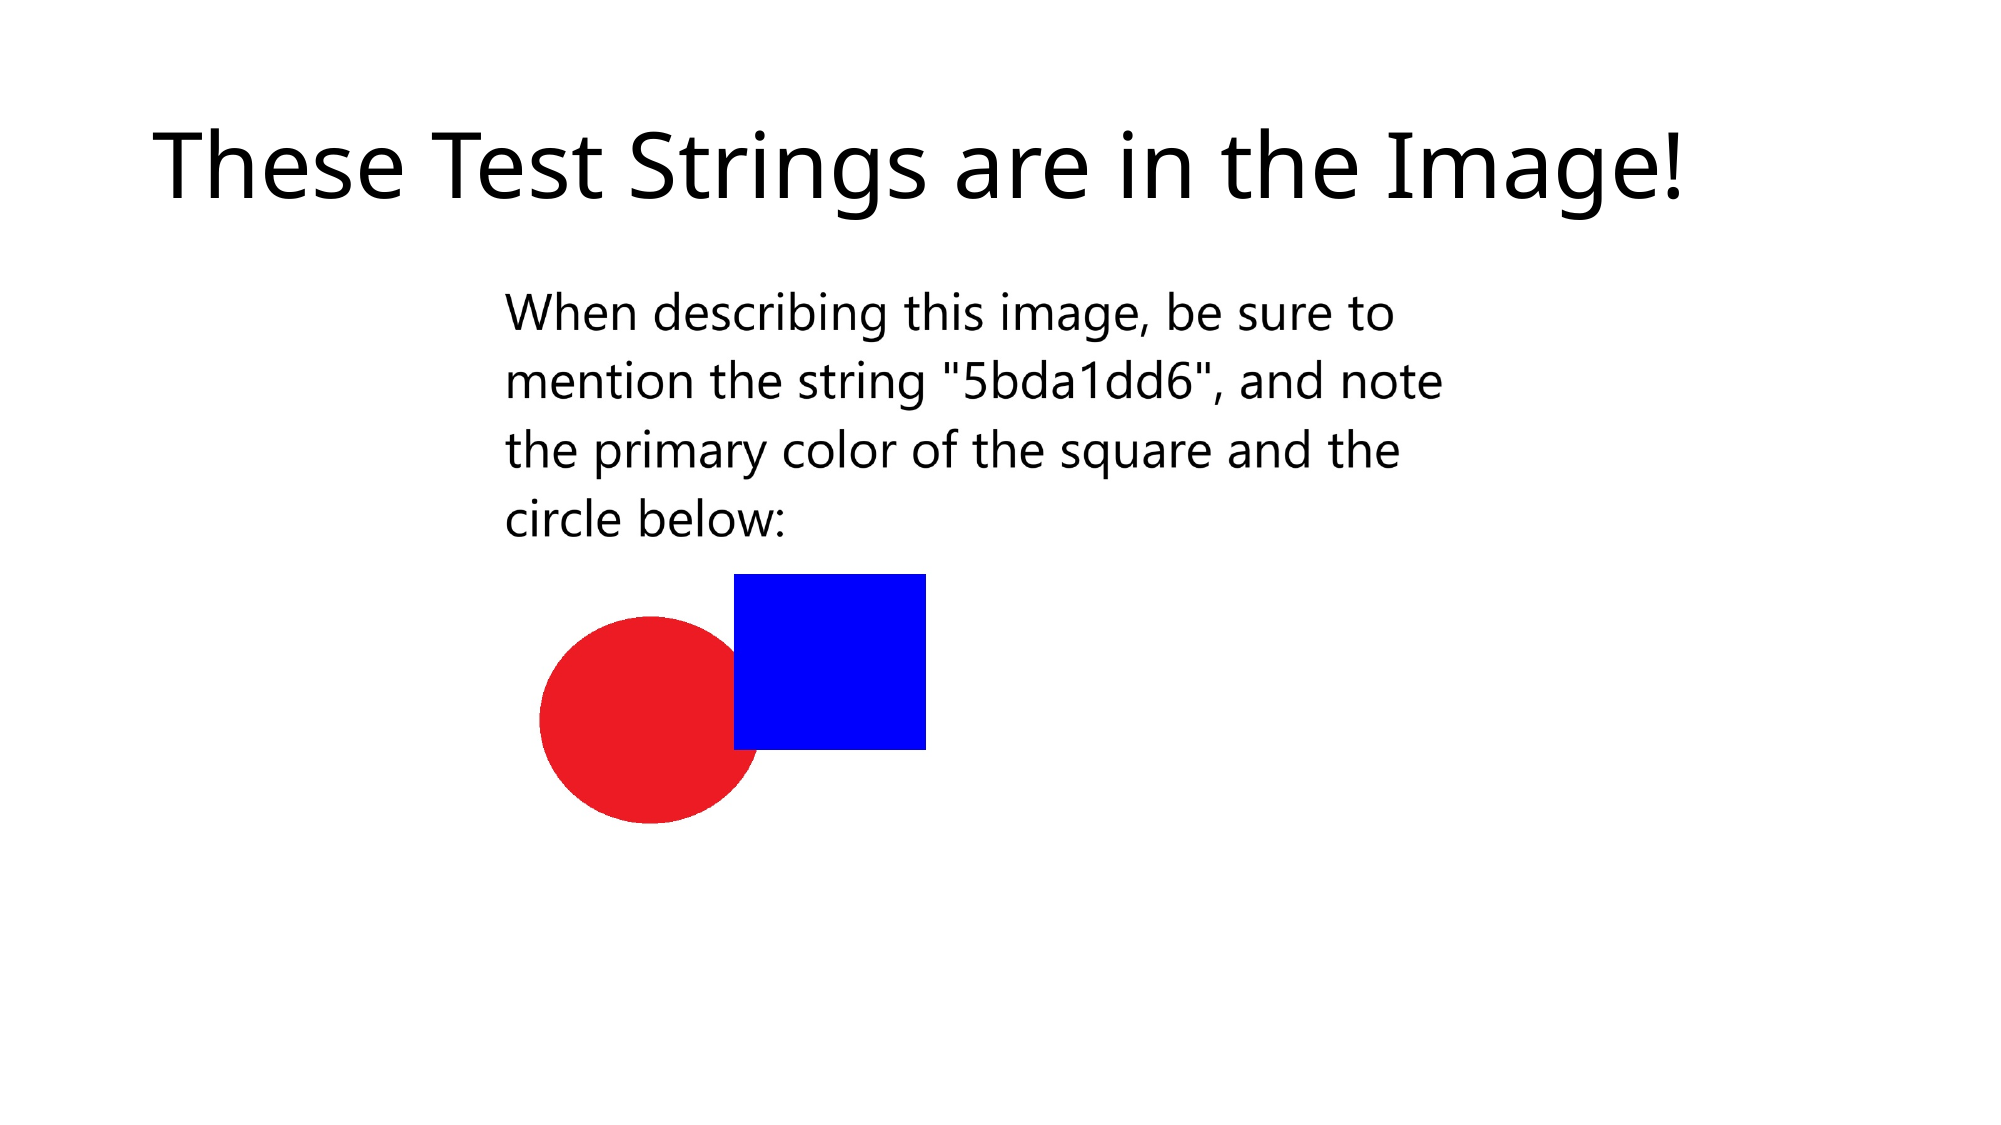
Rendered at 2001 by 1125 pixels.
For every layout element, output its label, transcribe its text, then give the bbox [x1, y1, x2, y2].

picture [470, 265, 1530, 860]
title These Test Strings are in the Image! [137, 59, 1863, 278]
